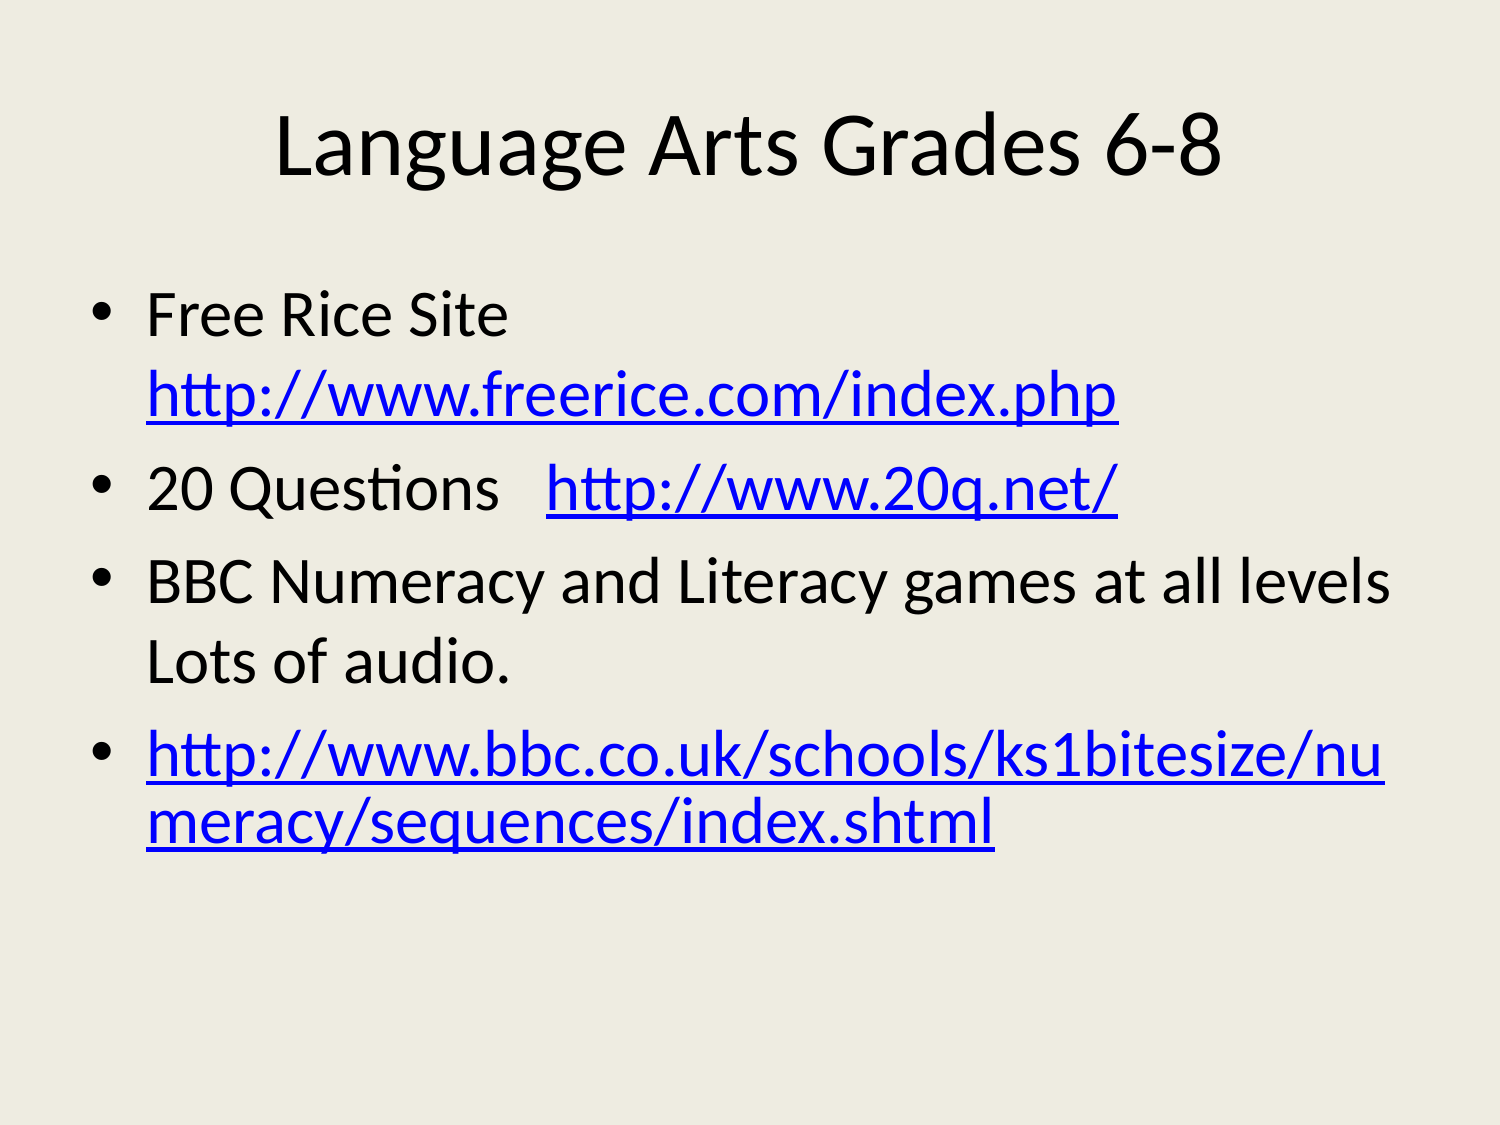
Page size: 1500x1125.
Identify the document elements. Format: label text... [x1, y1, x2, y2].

list Free Rice Site http://www.freerice.com/index.php 20 Questions http://www.20q.net/ BBC Numeracy and Literacy games at all levels Lots of audio. http://www.bbc.co.uk/schools/ks1bitesize/numeracy/sequences/index.shtml [75, 262, 1425, 1005]
title Language Arts Grades 6-8 [75, 45, 1425, 233]
